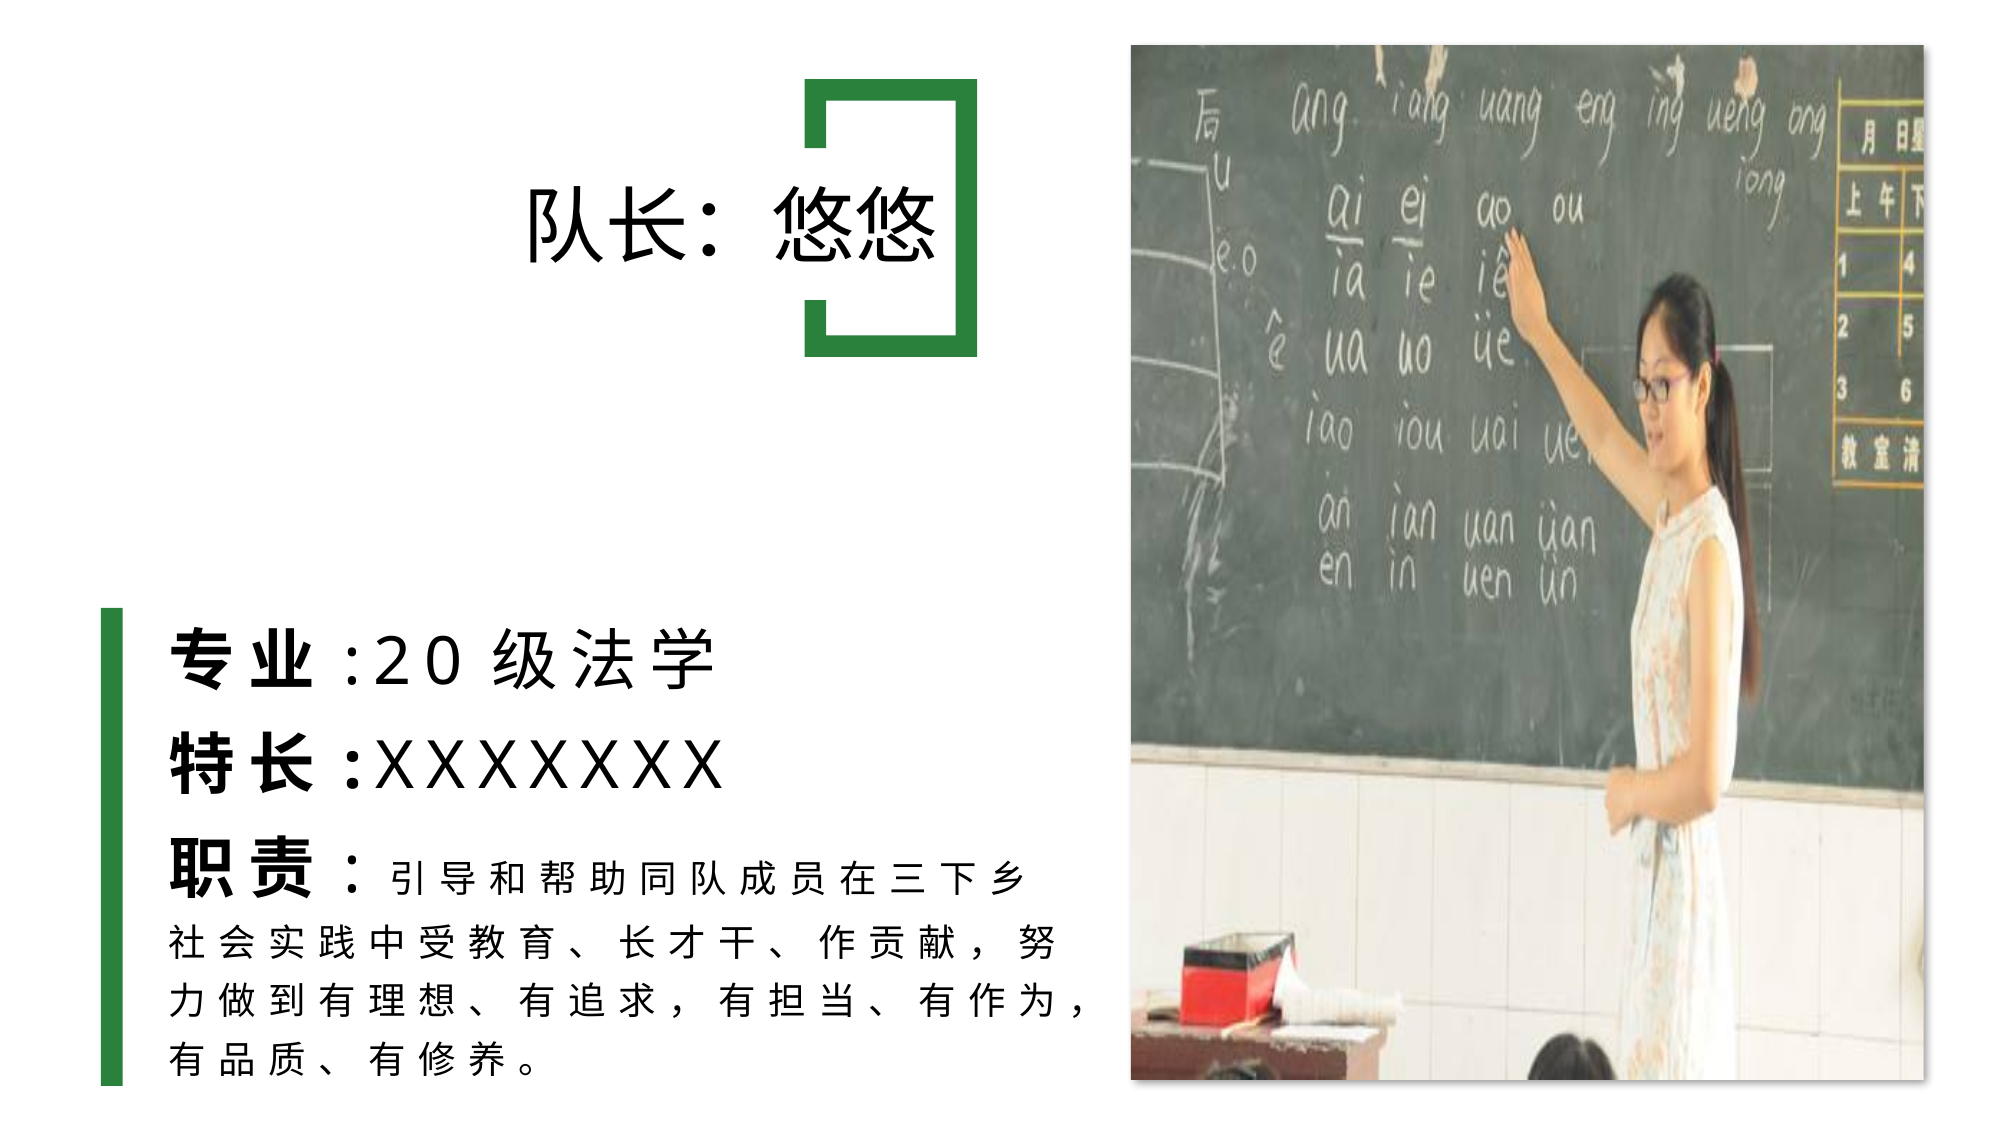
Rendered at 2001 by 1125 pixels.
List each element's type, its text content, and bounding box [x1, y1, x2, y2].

text_box [100, 607, 124, 1087]
text_box 专业:20级法学 特长:XXXXXXX 职责:引导和帮助同队成员在三下乡社会实践中受教育、长才干、作贡献，努力做到有理想、有追求，有担当、有作为，有品质、有修养。 [154, 586, 1085, 1089]
text_box [1130, 45, 1925, 1080]
text_box [804, 78, 978, 358]
text_box 队长：悠悠 [507, 165, 954, 281]
